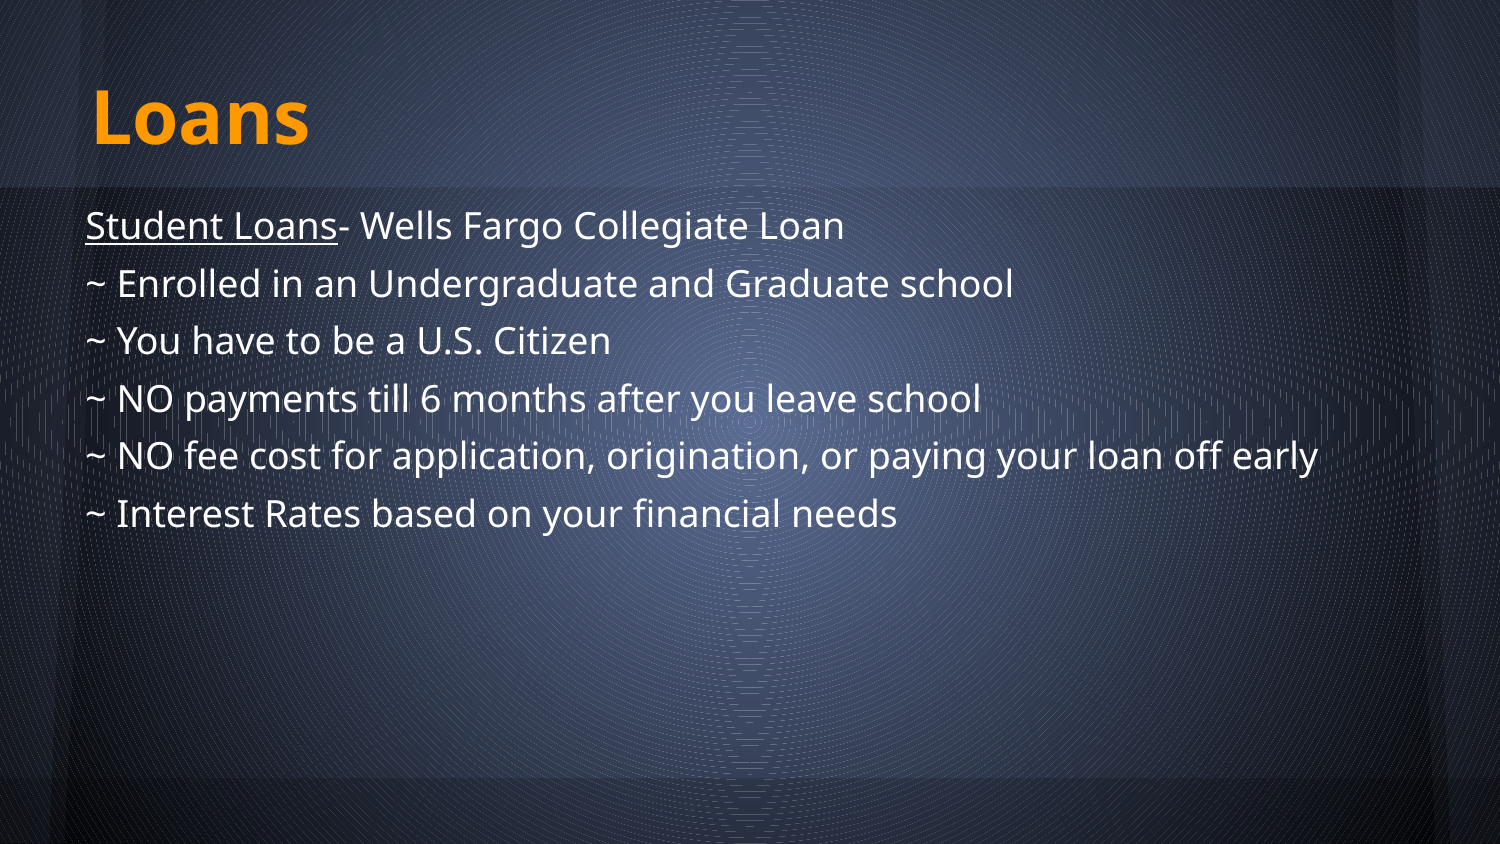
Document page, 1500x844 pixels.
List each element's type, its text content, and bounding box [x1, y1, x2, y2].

title Loans [75, 33, 1425, 175]
list Student Loans- Wells Fargo Collegiate Loan ~ Enrolled in an Undergraduate and Graduate school ~ You have to be a U.S. Citizen ~ NO payments till 6 months after you leave school ~ NO fee cost for application, origination, or paying your loan off early ~ Interest Rates based on your financial needs [39, 187, 1484, 808]
